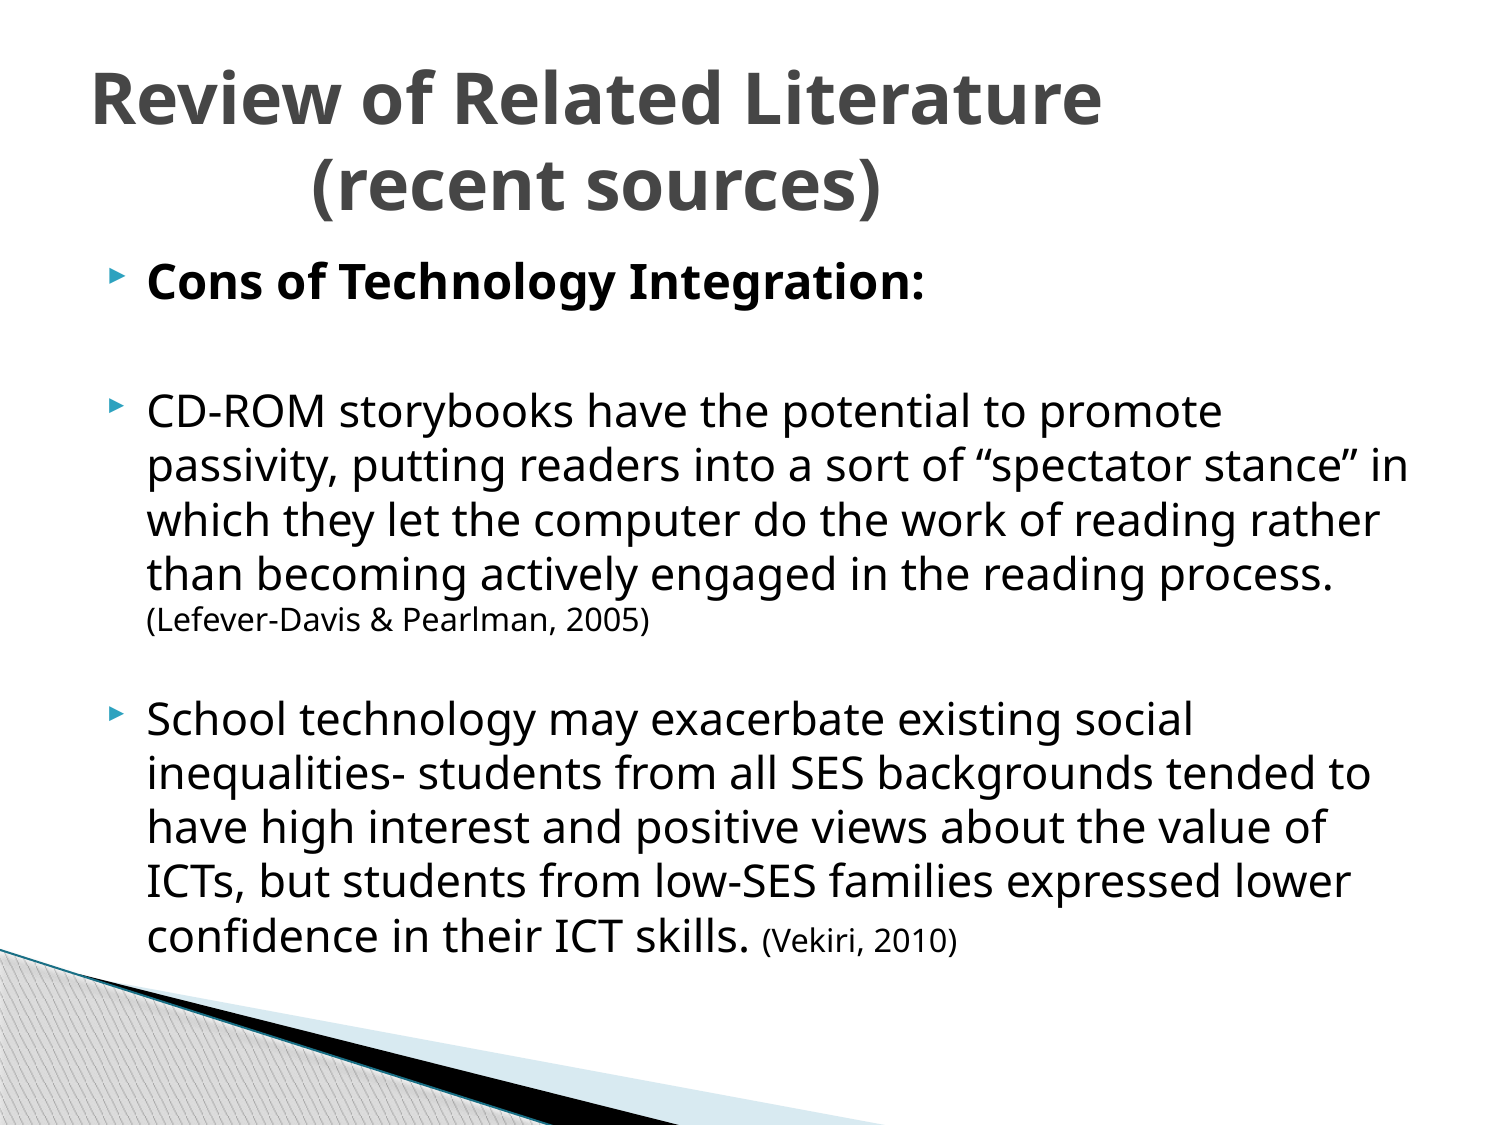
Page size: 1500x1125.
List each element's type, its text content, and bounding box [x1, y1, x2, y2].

list Cons of Technology Integration: CD-ROM storybooks have the potential to promote passivity, putting readers into a sort of “spectator stance” in which they let the computer do the work of reading rather than becoming actively engaged in the reading process. (Lefever-Davis & Pearlman, 2005) School technology may exacerbate existing social inequalities- students from all SES backgrounds tended to have high interest and positive views about the value of ICTs, but students from low-SES families expressed lower confidence in their ICT skills. (Vekiri, 2010) [75, 243, 1425, 986]
title Review of Related Literature (recent sources) [75, 45, 1425, 233]
